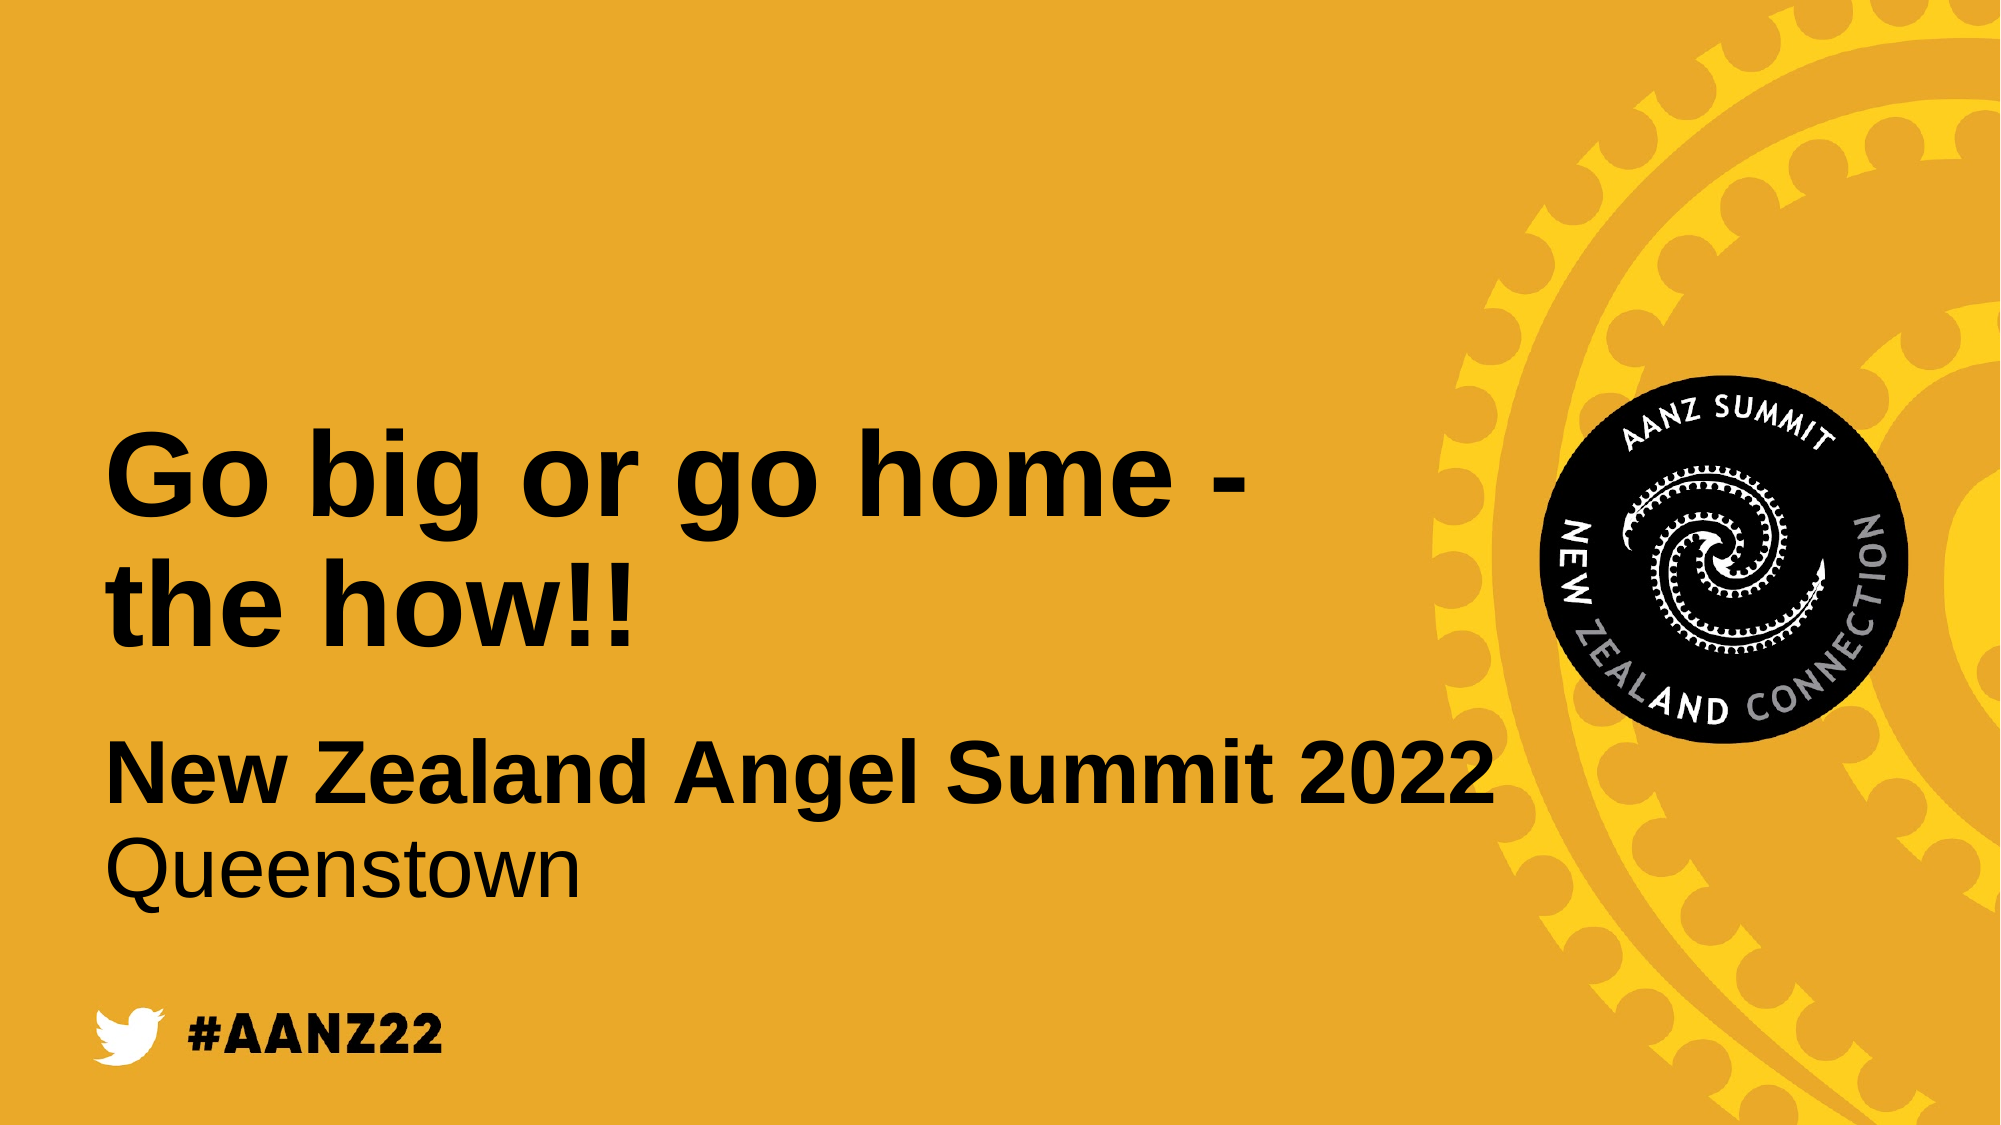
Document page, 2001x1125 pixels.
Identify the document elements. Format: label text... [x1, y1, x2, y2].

picture [0, 0, 2001, 1125]
list New Zealand Angel Summit 2022 Queenstown [89, 719, 1811, 878]
list Go big or go home - the how!! [89, 404, 1456, 563]
